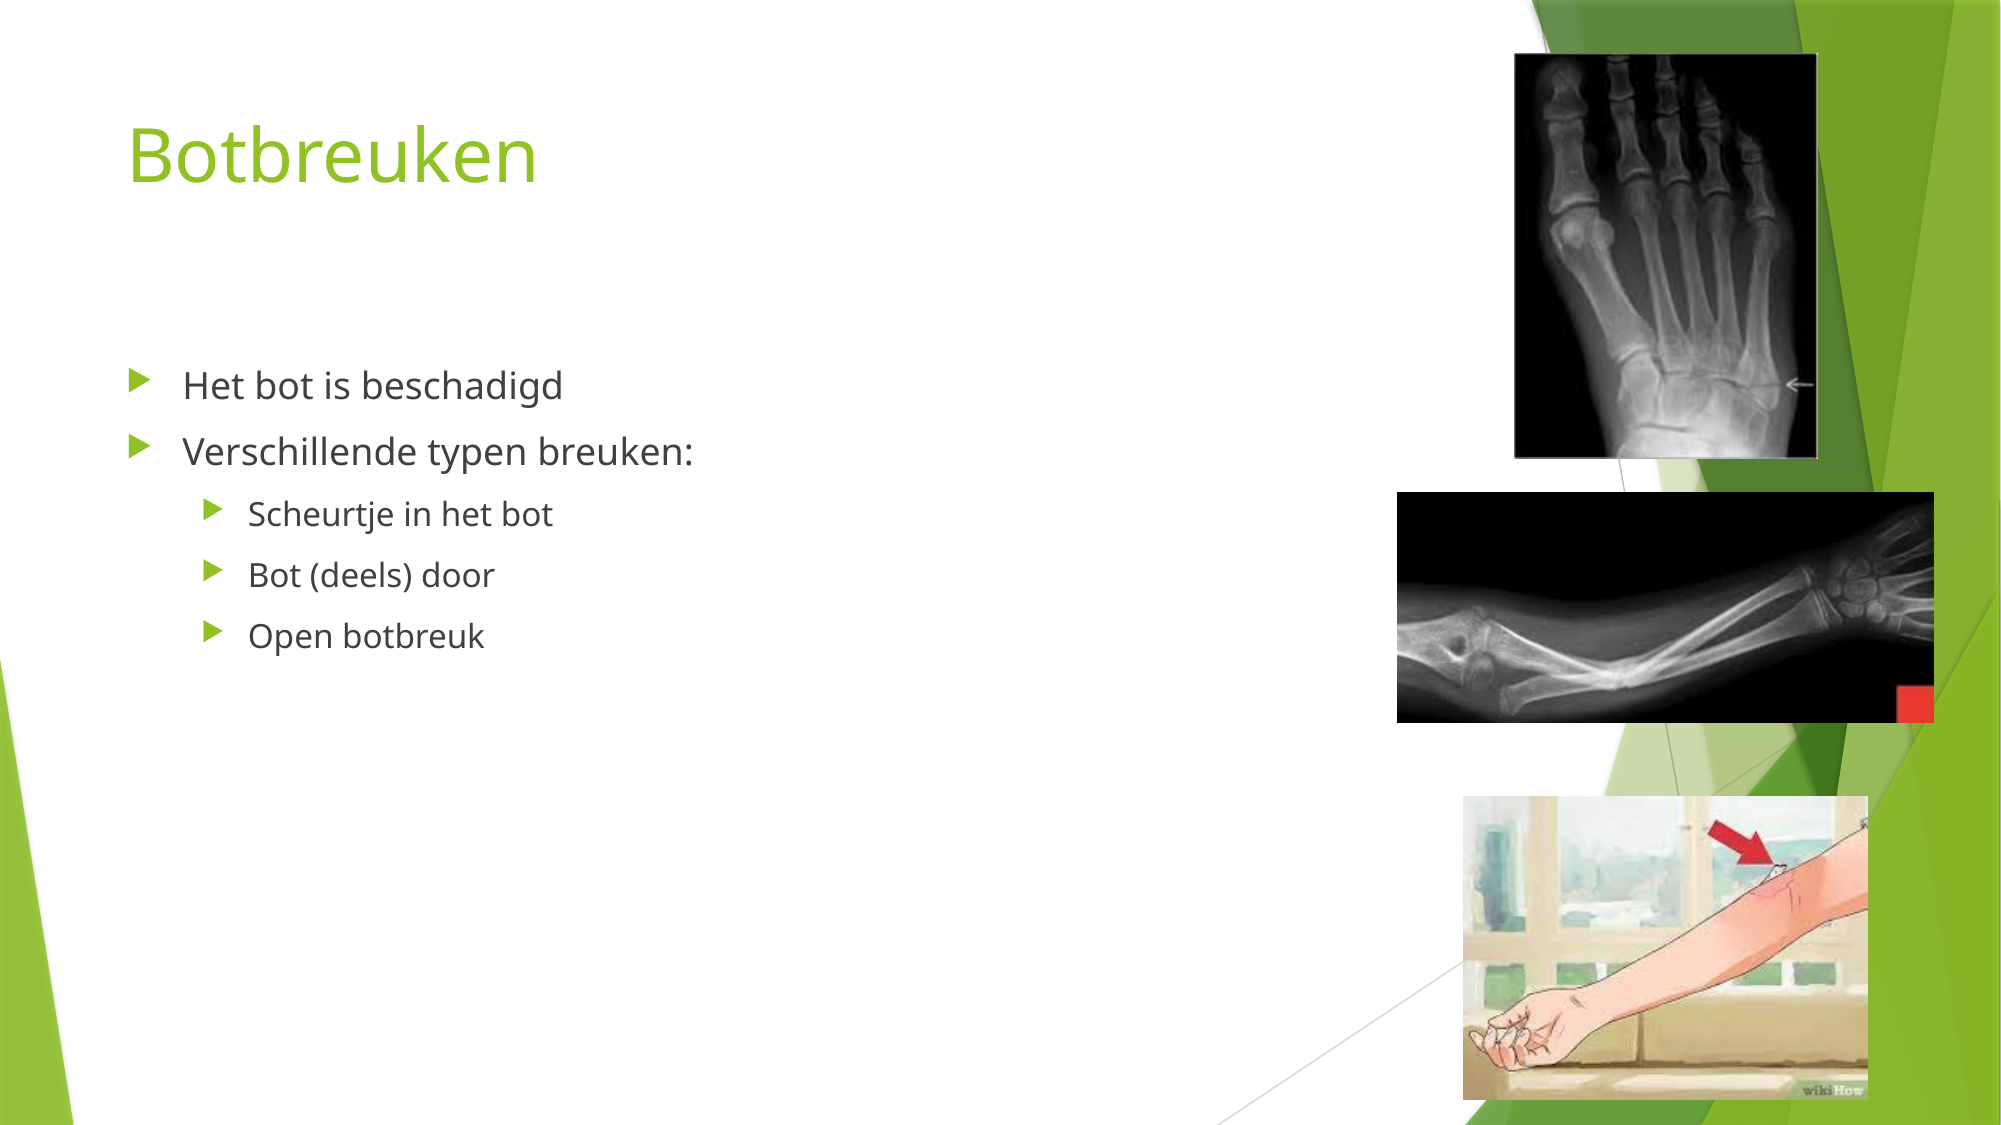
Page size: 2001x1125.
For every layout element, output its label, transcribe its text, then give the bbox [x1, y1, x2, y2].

title Botbreuken [111, 99, 1508, 317]
picture [1462, 796, 1869, 1101]
list Het bot is beschadigd Verschillende typen breuken: Scheurtje in het bot Bot (deels) door Open botbreuk [111, 354, 1522, 992]
picture [1397, 492, 1935, 724]
picture [1513, 53, 1818, 460]
